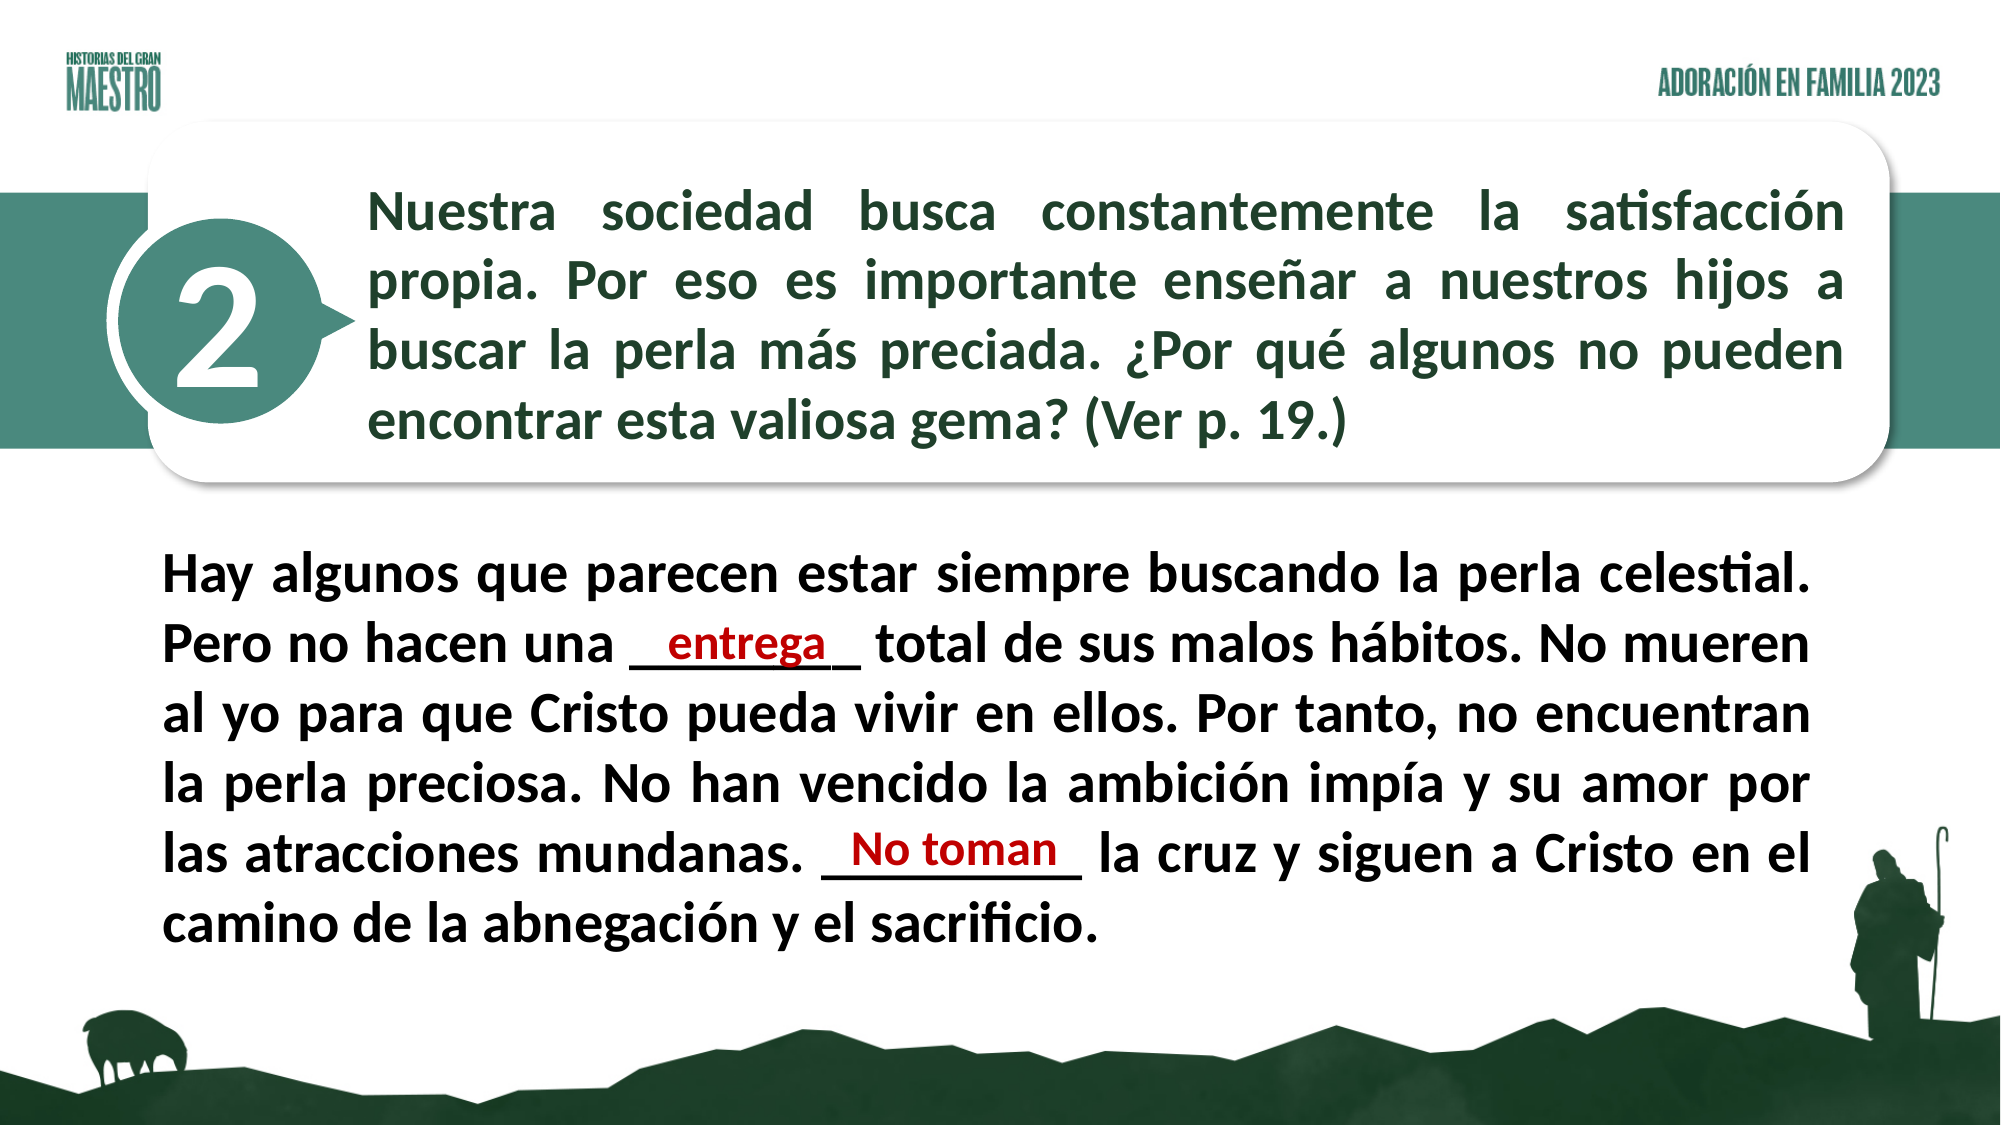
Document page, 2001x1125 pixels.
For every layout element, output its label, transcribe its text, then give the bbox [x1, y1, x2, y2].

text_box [0, 121, 2000, 483]
text_box entrega [652, 601, 876, 677]
text_box Hay algunos que parecen estar siempre buscando la perla celestial. Pero no hacen una ________ total de sus malos hábitos. No mueren al yo para que Cristo pueda vivir en ellos. Por tanto, no encuentran la perla preciosa. No han vencido la ambición impía y su amor por las atracciones mundanas. _________ la cruz y siguen a Cristo en el camino de la abnegación y el sacrificio. [147, 526, 1828, 961]
text_box No toman [835, 808, 1090, 883]
picture [0, 0, 2001, 1125]
